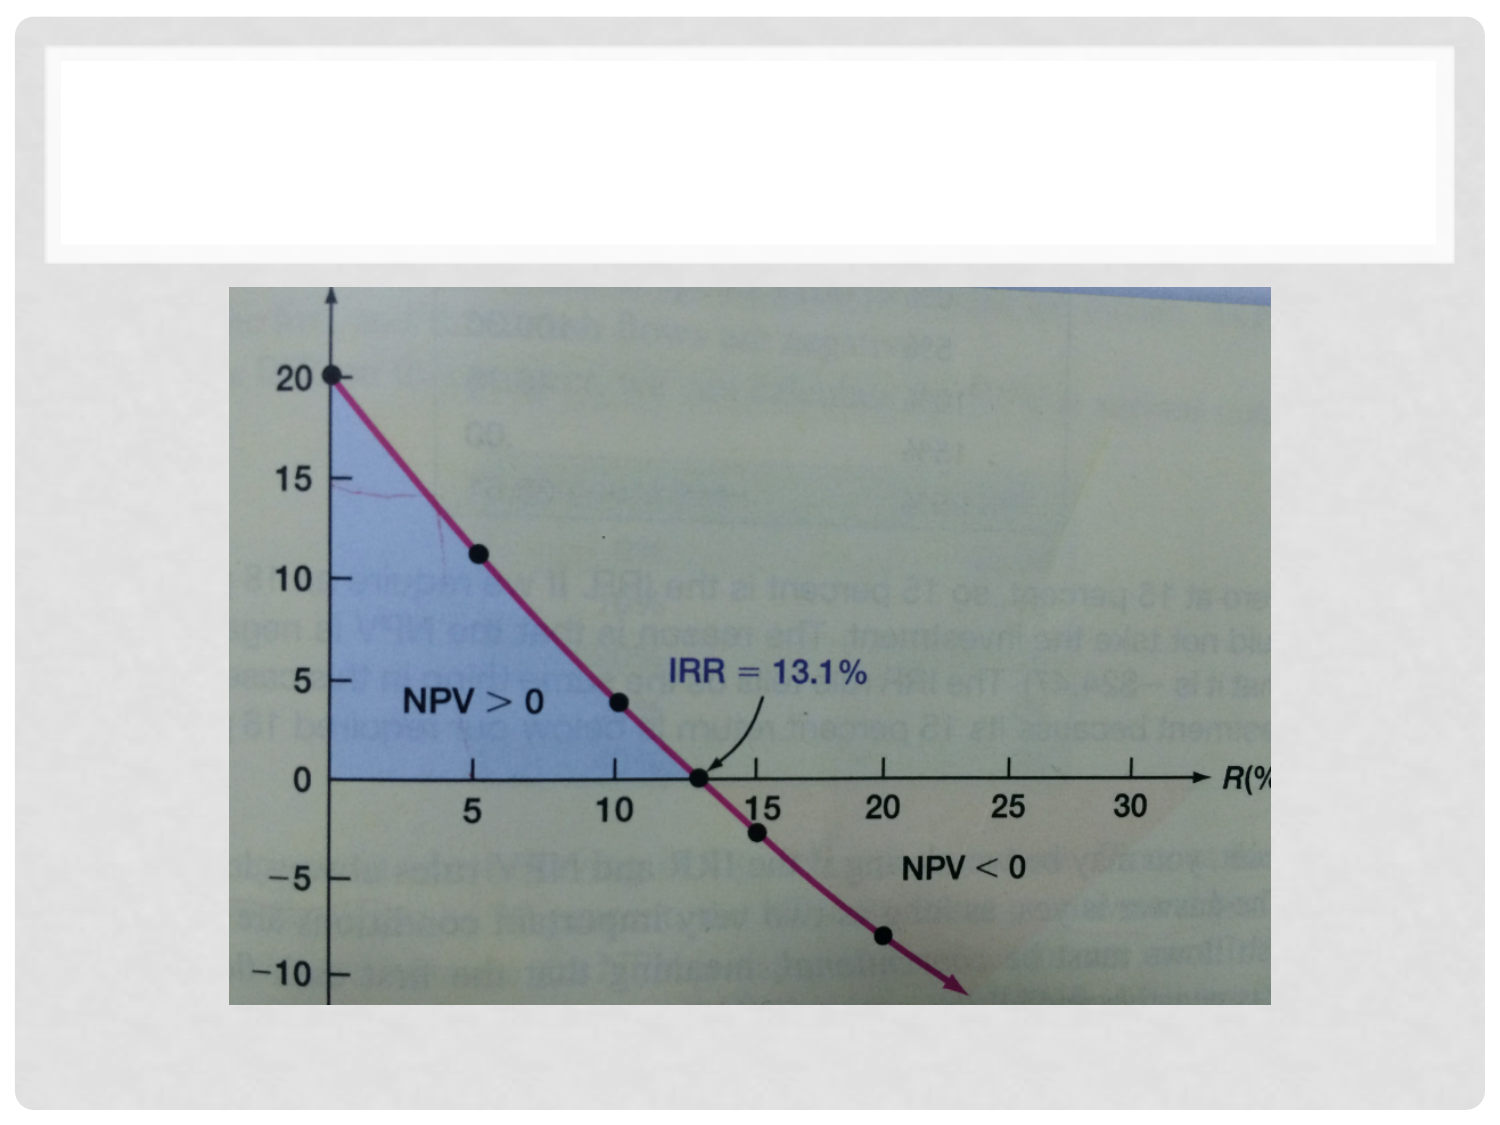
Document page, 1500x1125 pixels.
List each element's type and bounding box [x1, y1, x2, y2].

list [229, 287, 1271, 1006]
